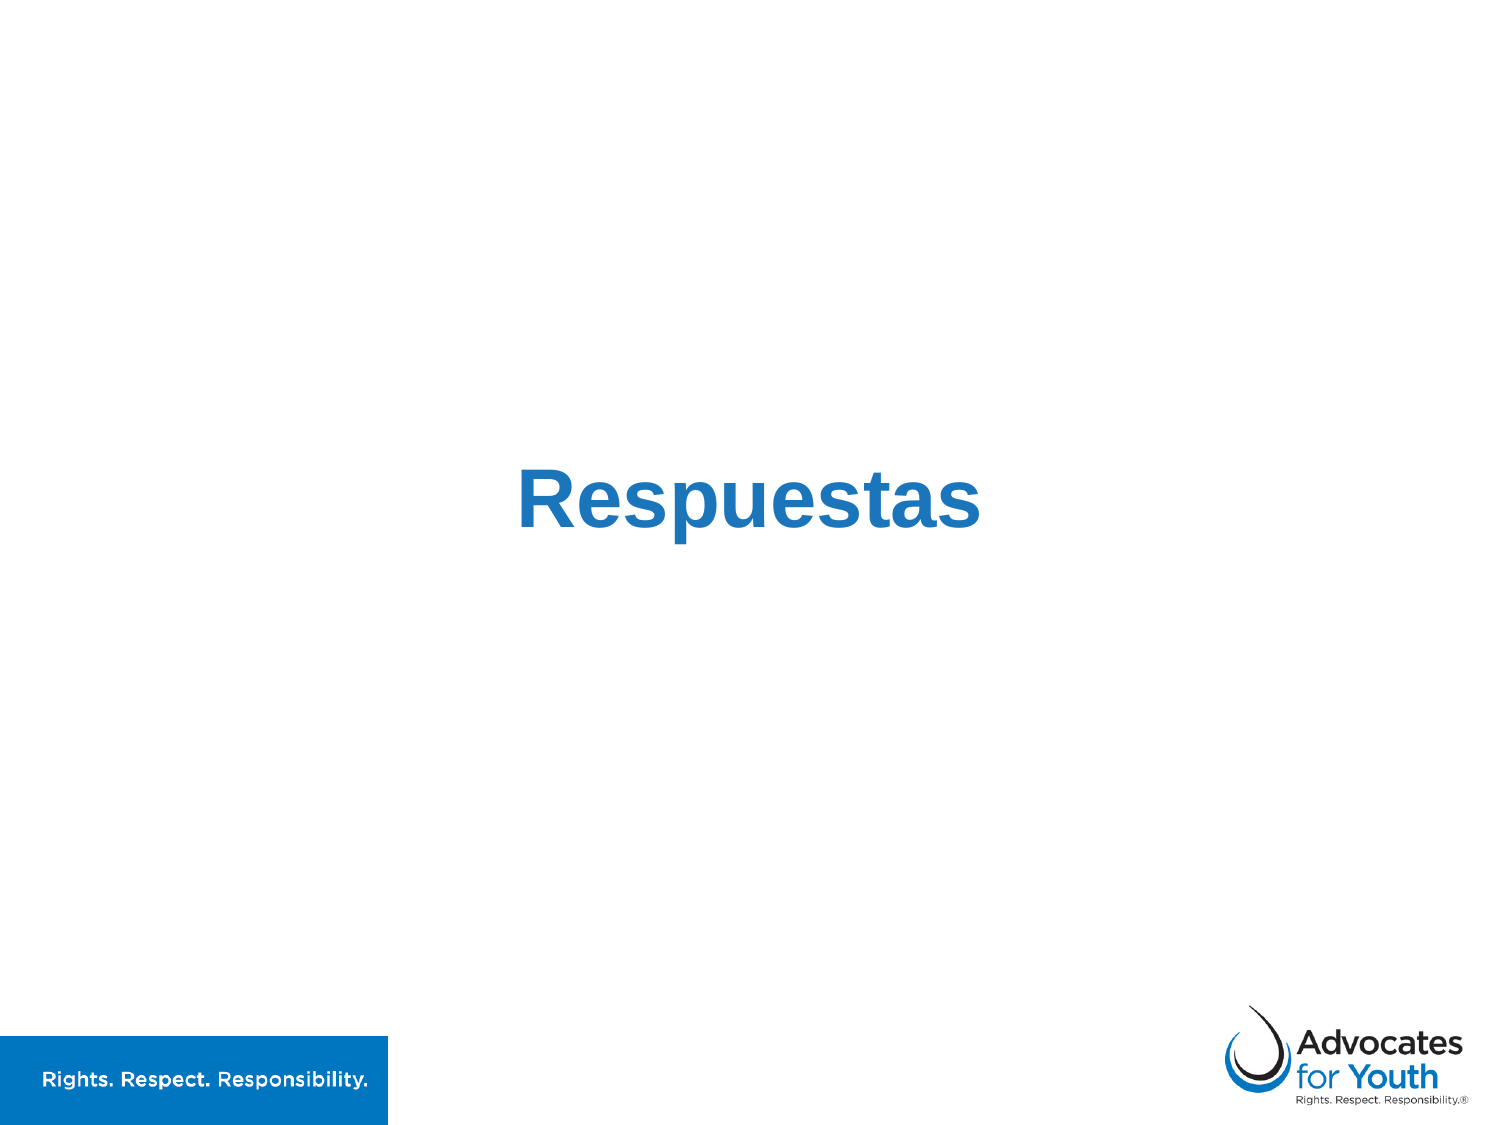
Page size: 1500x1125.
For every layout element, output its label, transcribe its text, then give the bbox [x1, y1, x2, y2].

picture [1199, 990, 1500, 1125]
title Respuestas [75, 399, 1425, 588]
picture [0, 1036, 388, 1125]
